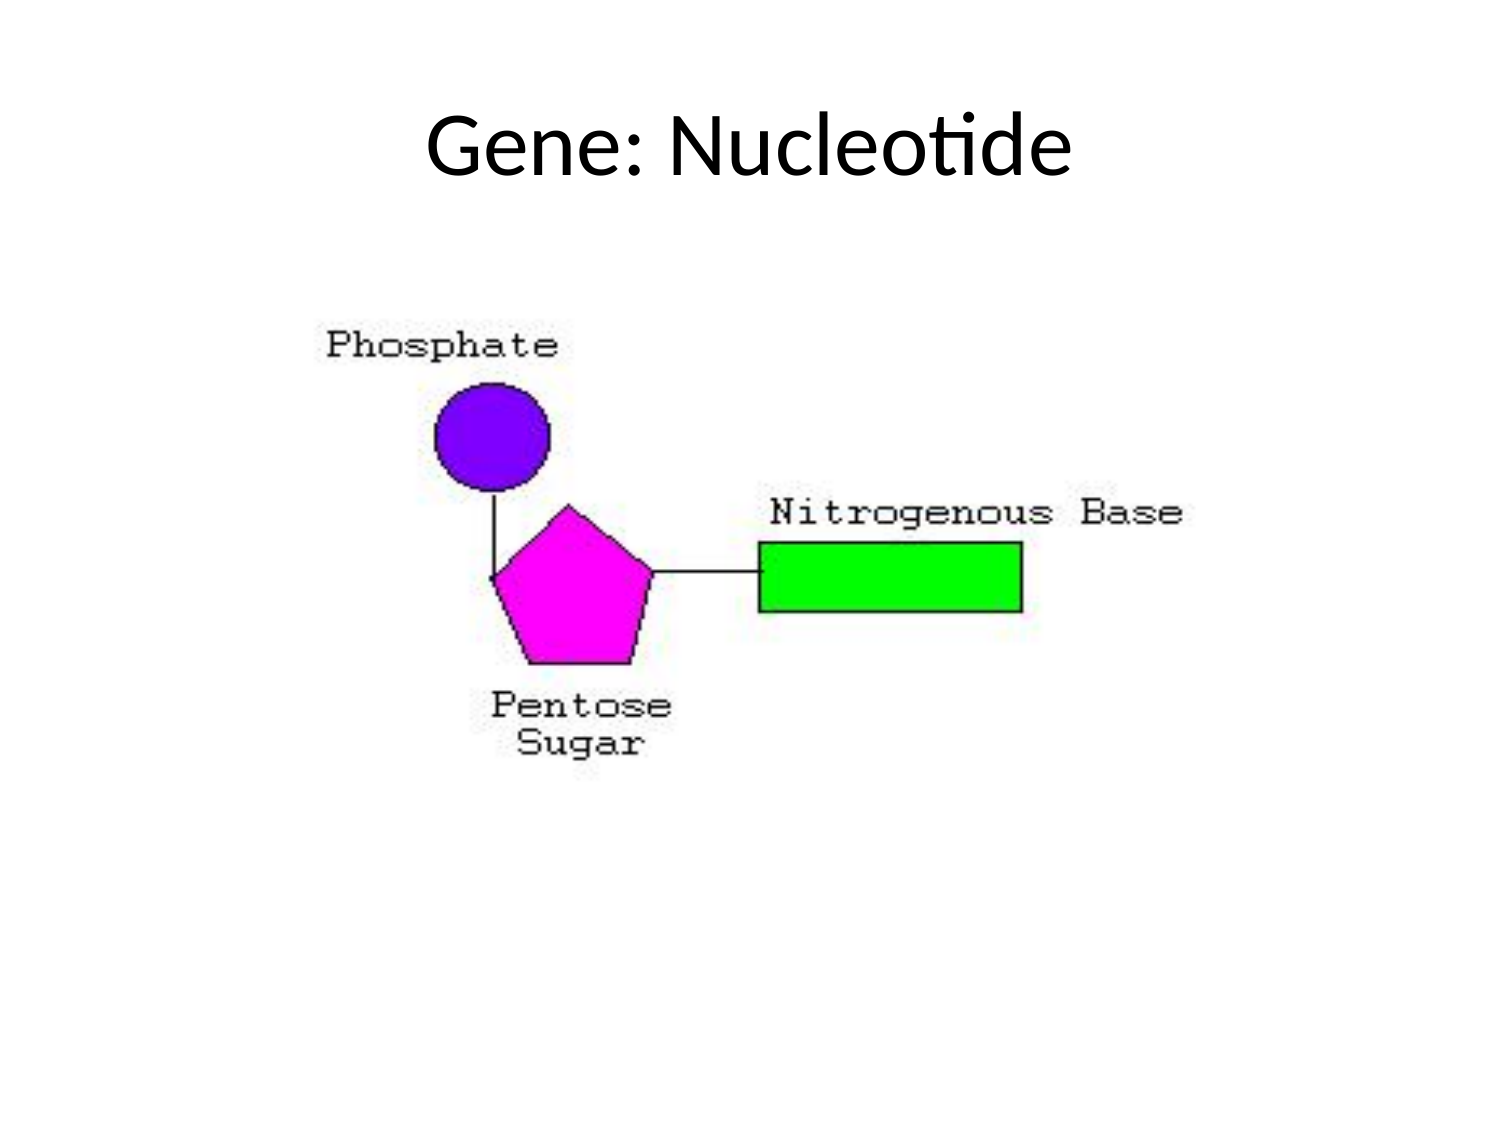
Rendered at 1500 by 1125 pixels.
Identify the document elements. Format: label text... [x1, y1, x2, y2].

title Gene: Nucleotide [75, 45, 1425, 233]
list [212, 274, 1226, 813]
